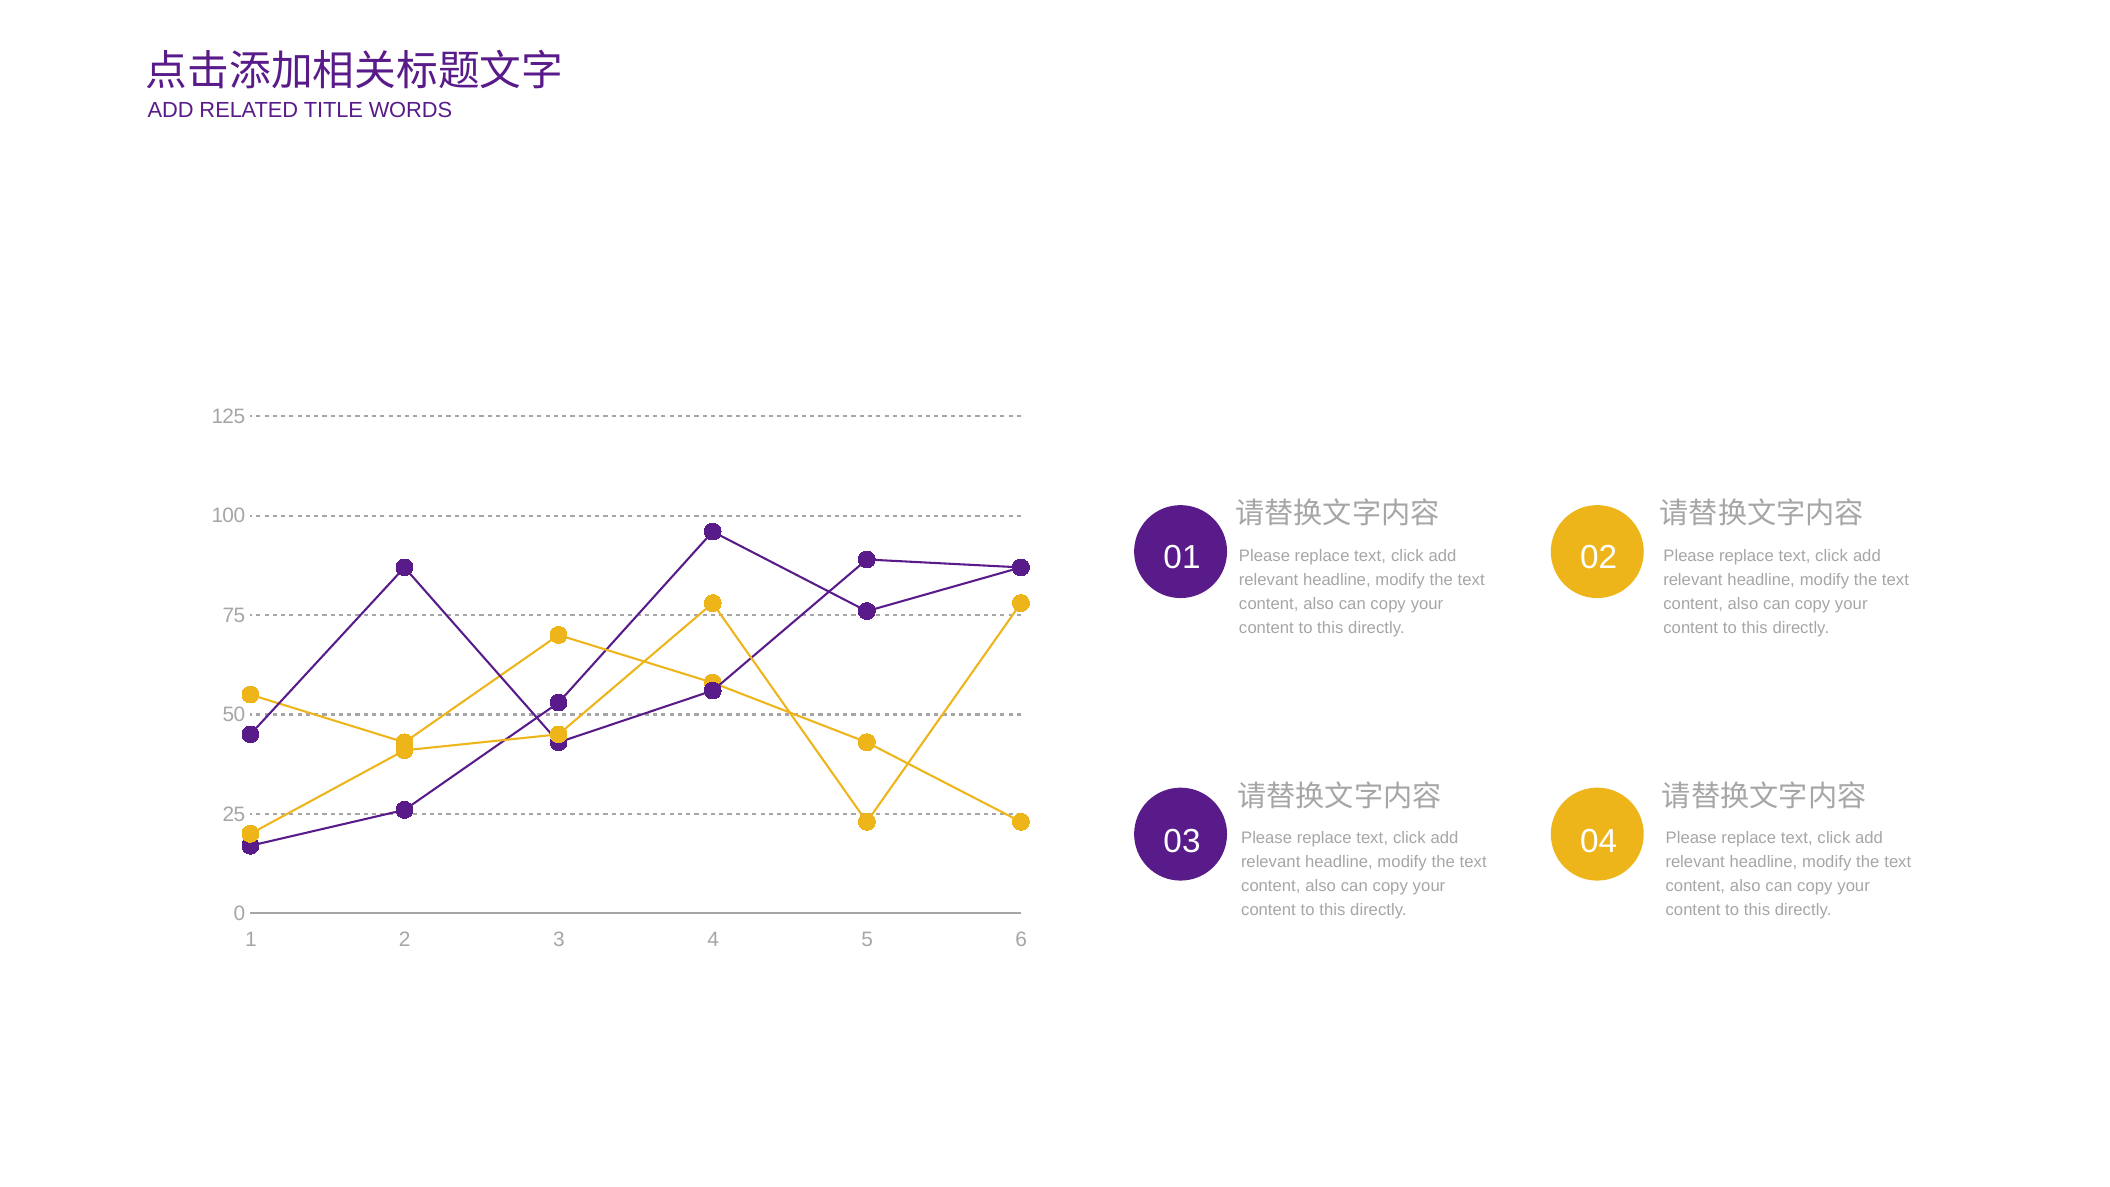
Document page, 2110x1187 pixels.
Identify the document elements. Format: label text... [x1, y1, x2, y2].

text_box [1550, 770, 1915, 919]
chart [189, 384, 1040, 967]
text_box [1134, 487, 1488, 636]
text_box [1134, 770, 1490, 919]
text_box 点击添加相关标题文字 [145, 43, 564, 95]
text_box ADD RELATED TITLE WORDS [147, 96, 453, 123]
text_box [1550, 487, 1912, 636]
